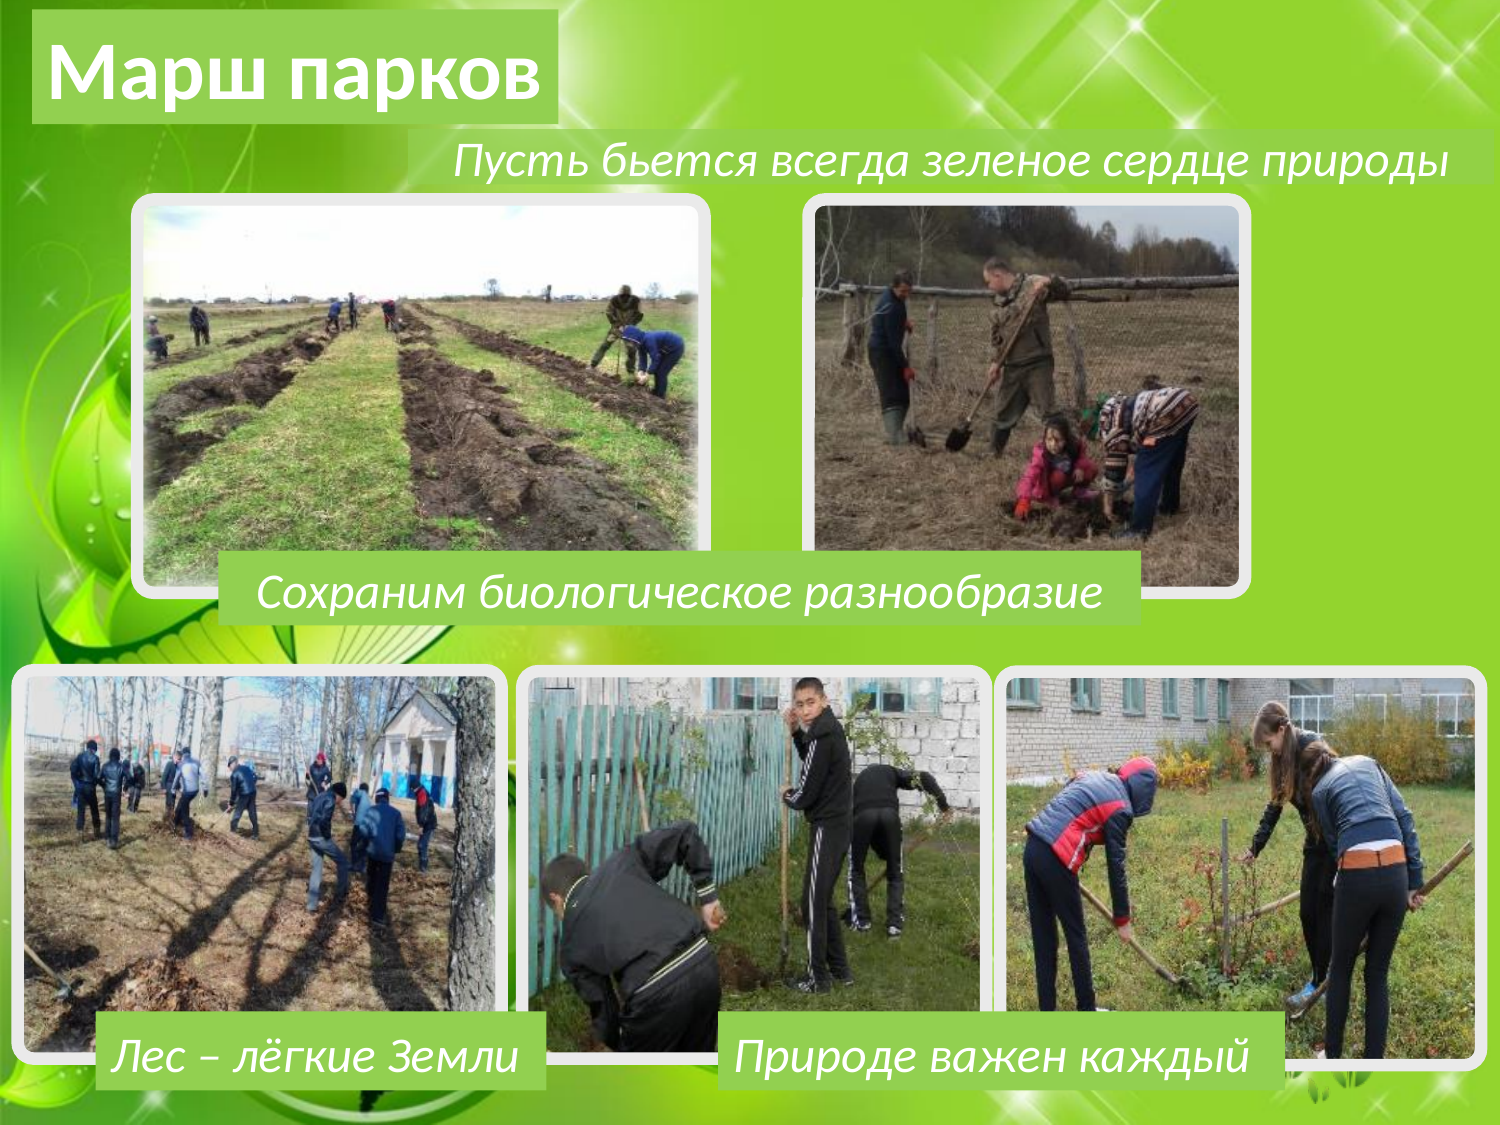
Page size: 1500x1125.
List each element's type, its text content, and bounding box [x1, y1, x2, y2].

text_box Сохраним биологическое разнообразие [218, 550, 1142, 626]
text_box Марш парков [32, 9, 559, 125]
text_box Пусть бьется всегда зеленое сердце природы [407, 129, 1495, 185]
picture [0, 0, 1500, 1125]
text_box Природе важен каждый [718, 1011, 1158, 1091]
text_box Лес – лёгкие Земли [95, 1011, 547, 1091]
